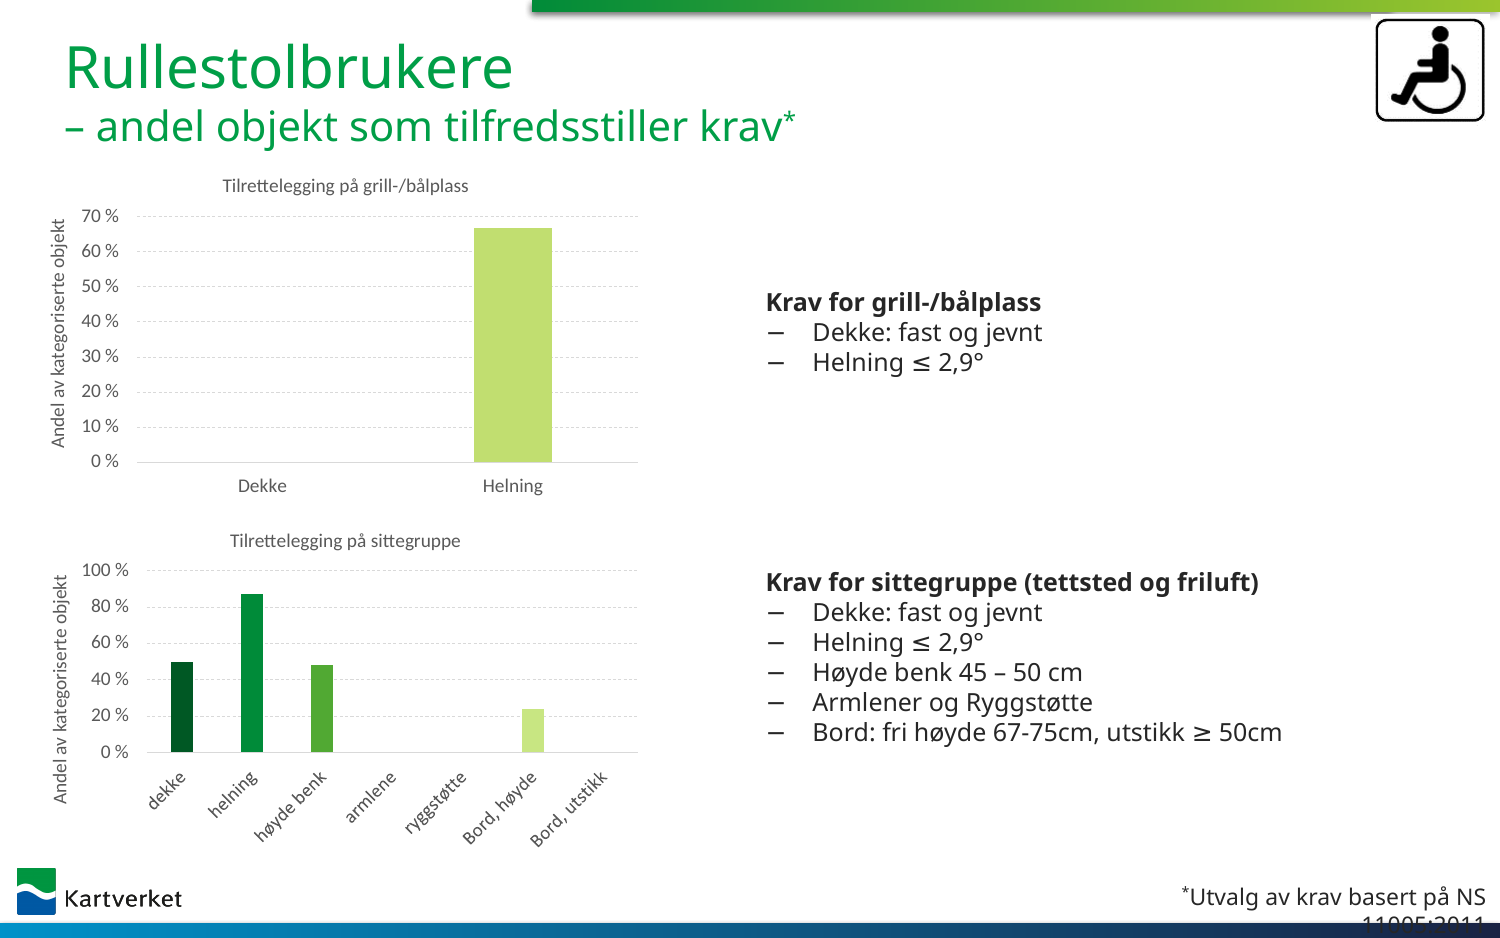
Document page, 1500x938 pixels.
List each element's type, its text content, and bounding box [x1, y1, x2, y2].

text_box *Utvalg av krav basert på NS 11005:2011 [1068, 873, 1500, 938]
picture [41, 166, 650, 505]
text_box Krav for grill-/bålplass Dekke: fast og jevnt Helning ≤ 2,9° [750, 279, 1452, 384]
text_box Krav for sittegruppe (tettsted og friluft) Dekke: fast og jevnt Helning ≤ 2,9° Høyde benk 45 – 50 cm Armlener og Ryggstøtte Bord: fri høyde 67-75cm, utstikk ≥ 50cm [750, 559, 1500, 754]
picture [41, 520, 650, 859]
picture [1371, 13, 1491, 127]
text_box Rullestolbrukere – andel objekt som tilfredsstiller krav* [49, 14, 1431, 158]
